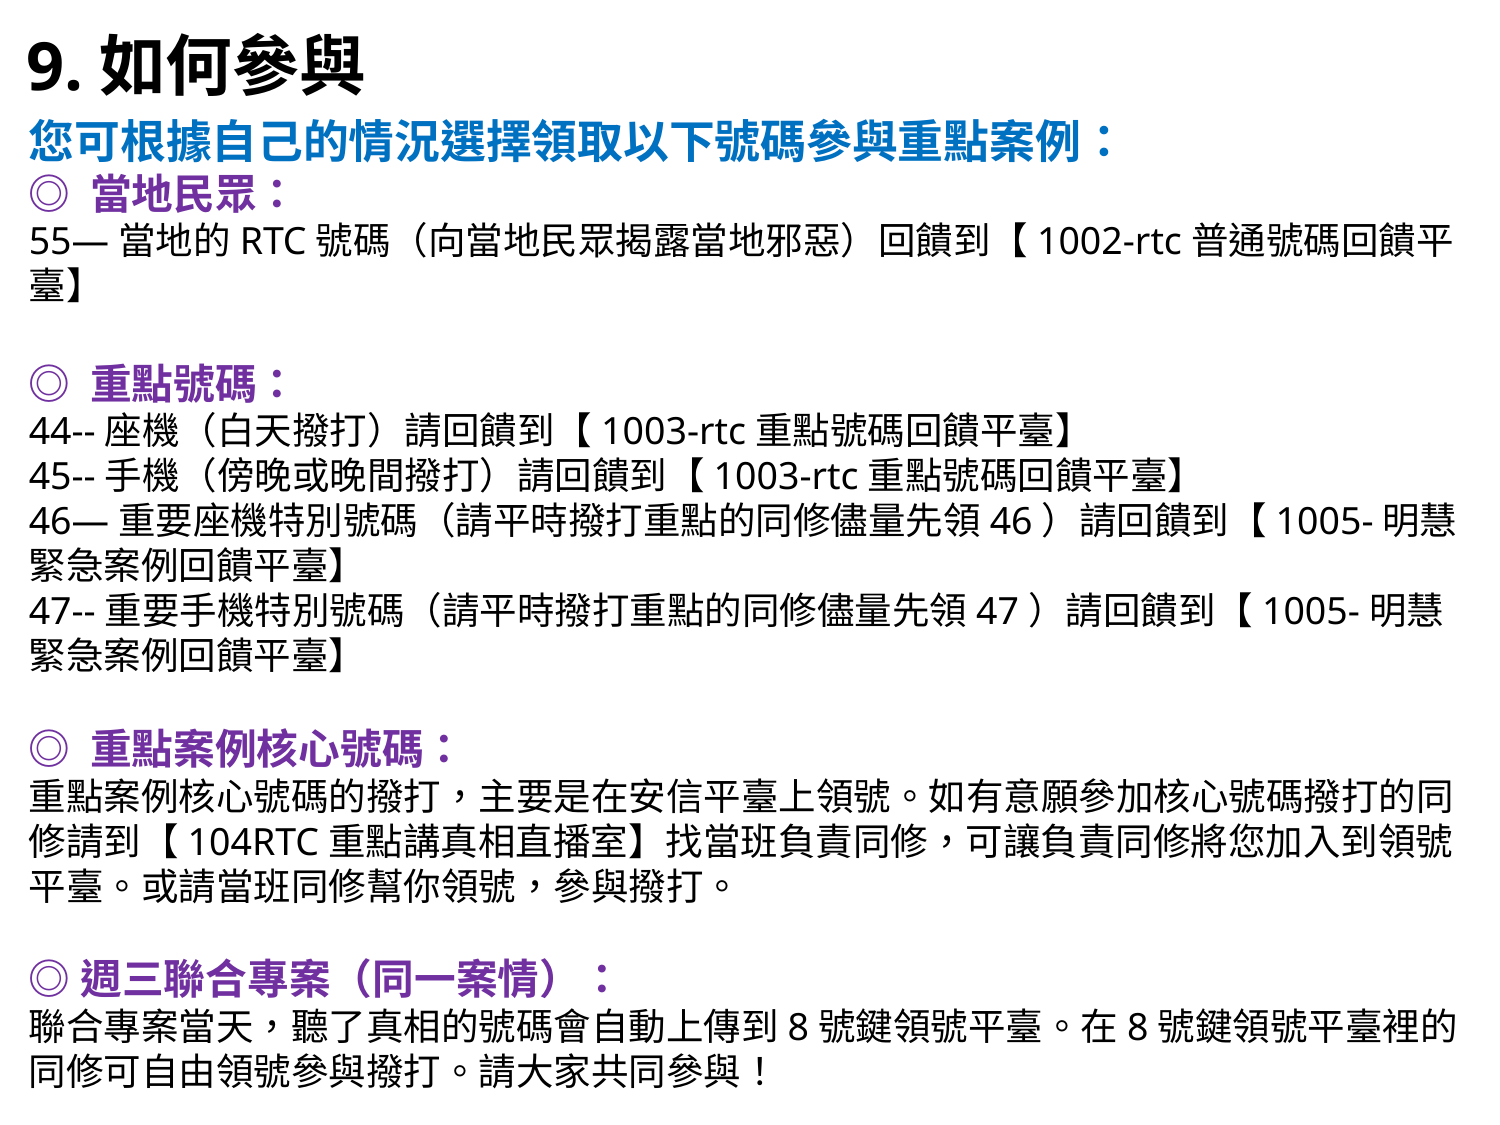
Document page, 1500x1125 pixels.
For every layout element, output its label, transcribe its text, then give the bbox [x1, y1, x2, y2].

text_box 您可根據自己的情況選擇領取以下號碼參與重點案例： ◎ 當地民眾： 55—當地的RTC號碼（向當地民眾揭露當地邪惡）回饋到【1002-rtc普通號碼回饋平臺】 ◎ 重點號碼： 44--座機（白天撥打）請回饋到【1003-rtc重點號碼回饋平臺】 45--手機（傍晚或晚間撥打）請回饋到【1003-rtc重點號碼回饋平臺】 46—重要座機特別號碼（請平時撥打重點的同修儘量先領46）請回饋到【1005-明慧緊急案例回饋平臺】 47--重要手機特別號碼（請平時撥打重點的同修儘量先領47）請回饋到【1005-明慧緊急案例回饋平臺】 ◎ 重點案例核心號碼： 重點案例核心號碼的撥打，主要是在安信平臺上領號。如有意願參加核心號碼撥打的同修請到【104RTC重點講真相直播室】找當班負責同修，可讓負責同修將您加入到領號平臺。或請當班同修幫你領號，參與撥打。 ◎週三聯合專案（同一案情）： 聯合專案當天，聽了真相的號碼會自動上傳到8號鍵領號平臺。在8號鍵領號平臺裡的同修可自由領號參與撥打。請大家共同參與！ [13, 105, 1485, 1100]
text_box 9.如何參與 [11, 15, 381, 111]
